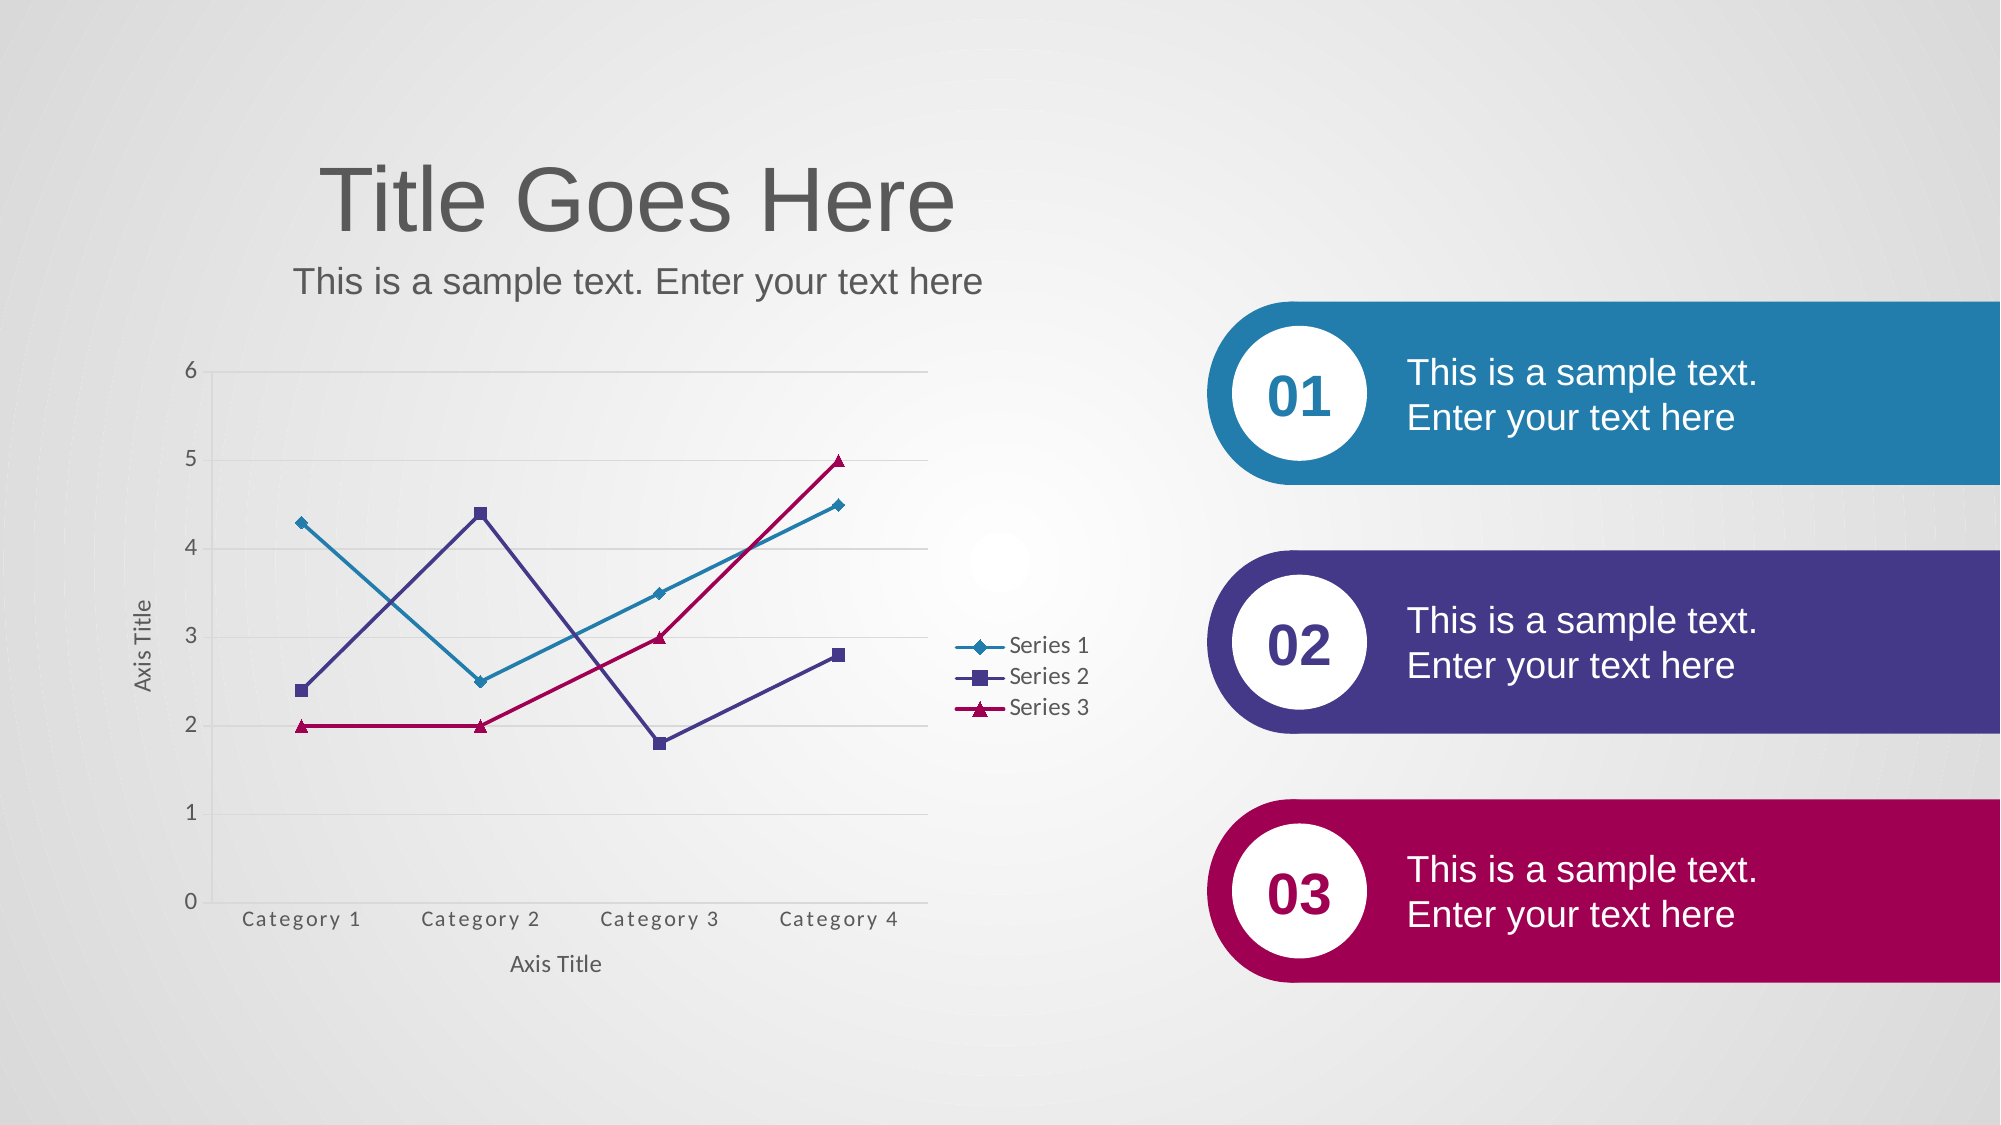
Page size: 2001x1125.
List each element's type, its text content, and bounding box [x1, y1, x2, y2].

text_box Title Goes Here [173, 132, 1104, 249]
text_box This is a sample text. Enter your text here [138, 249, 1139, 310]
chart [97, 346, 1110, 1011]
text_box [1207, 301, 2000, 485]
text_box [1207, 799, 2000, 983]
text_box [1207, 550, 2000, 734]
